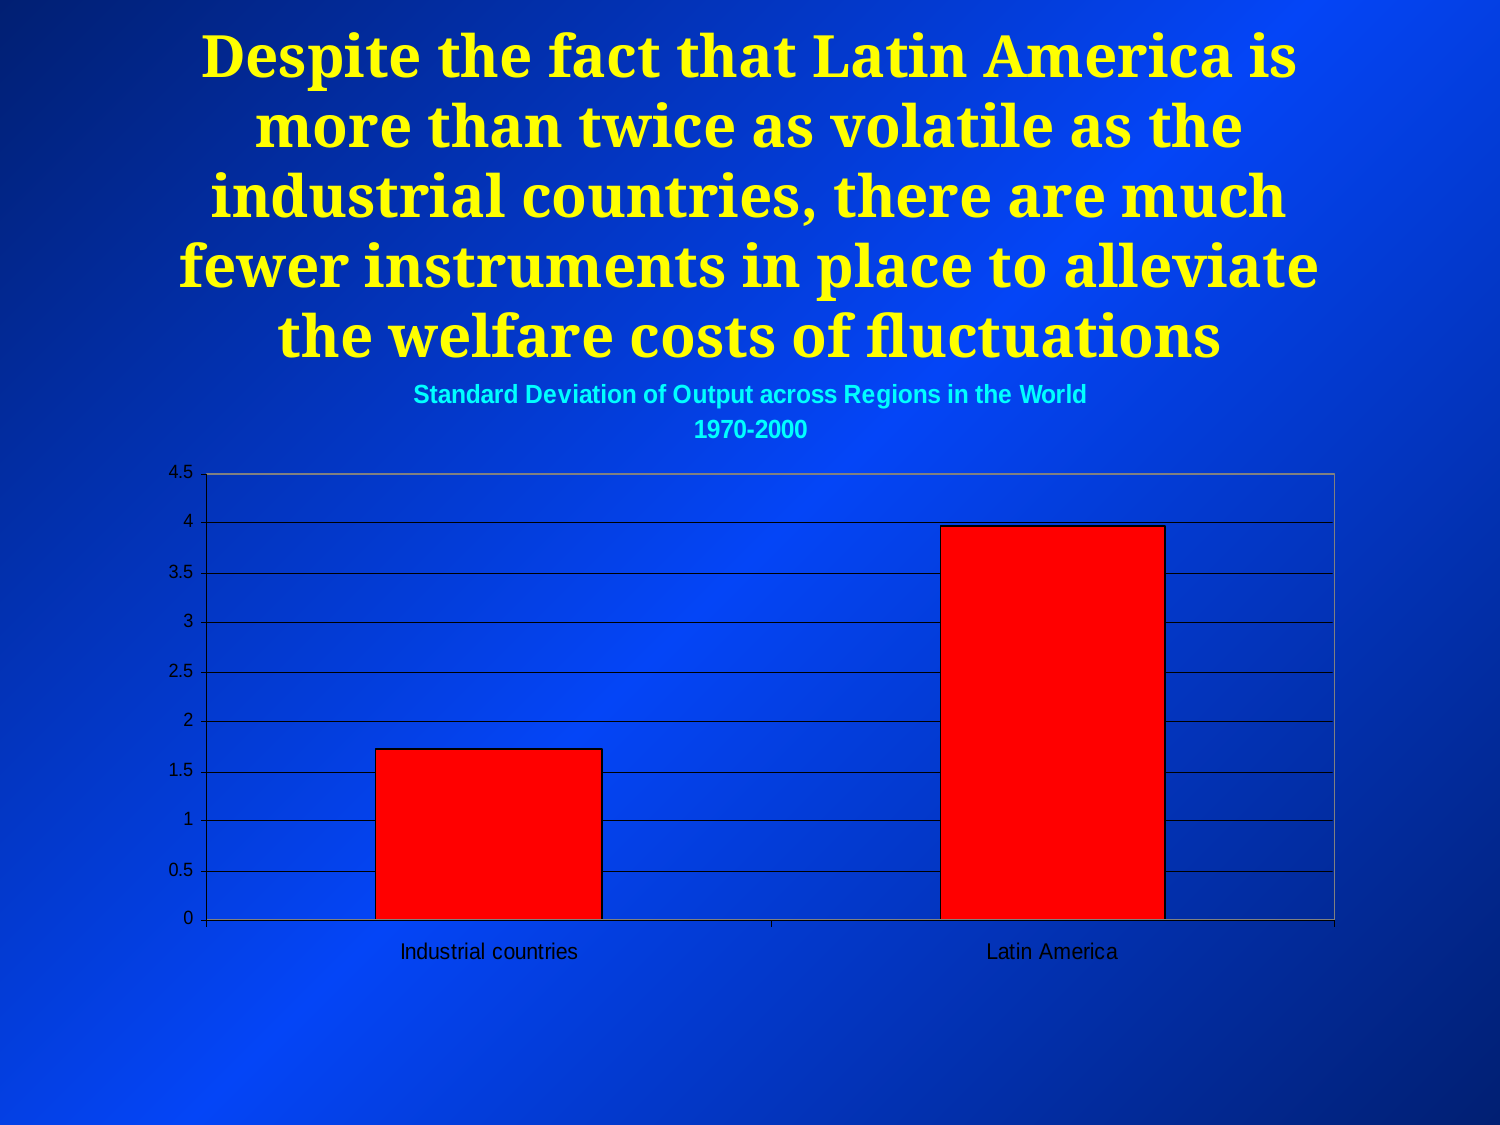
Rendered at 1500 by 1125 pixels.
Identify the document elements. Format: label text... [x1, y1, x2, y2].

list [138, 349, 1361, 1001]
title Despite the fact that Latin America is more than twice as volatile as the industrial countries, there are much fewer instruments in place to alleviate the welfare costs of fluctuations [112, 99, 1388, 288]
